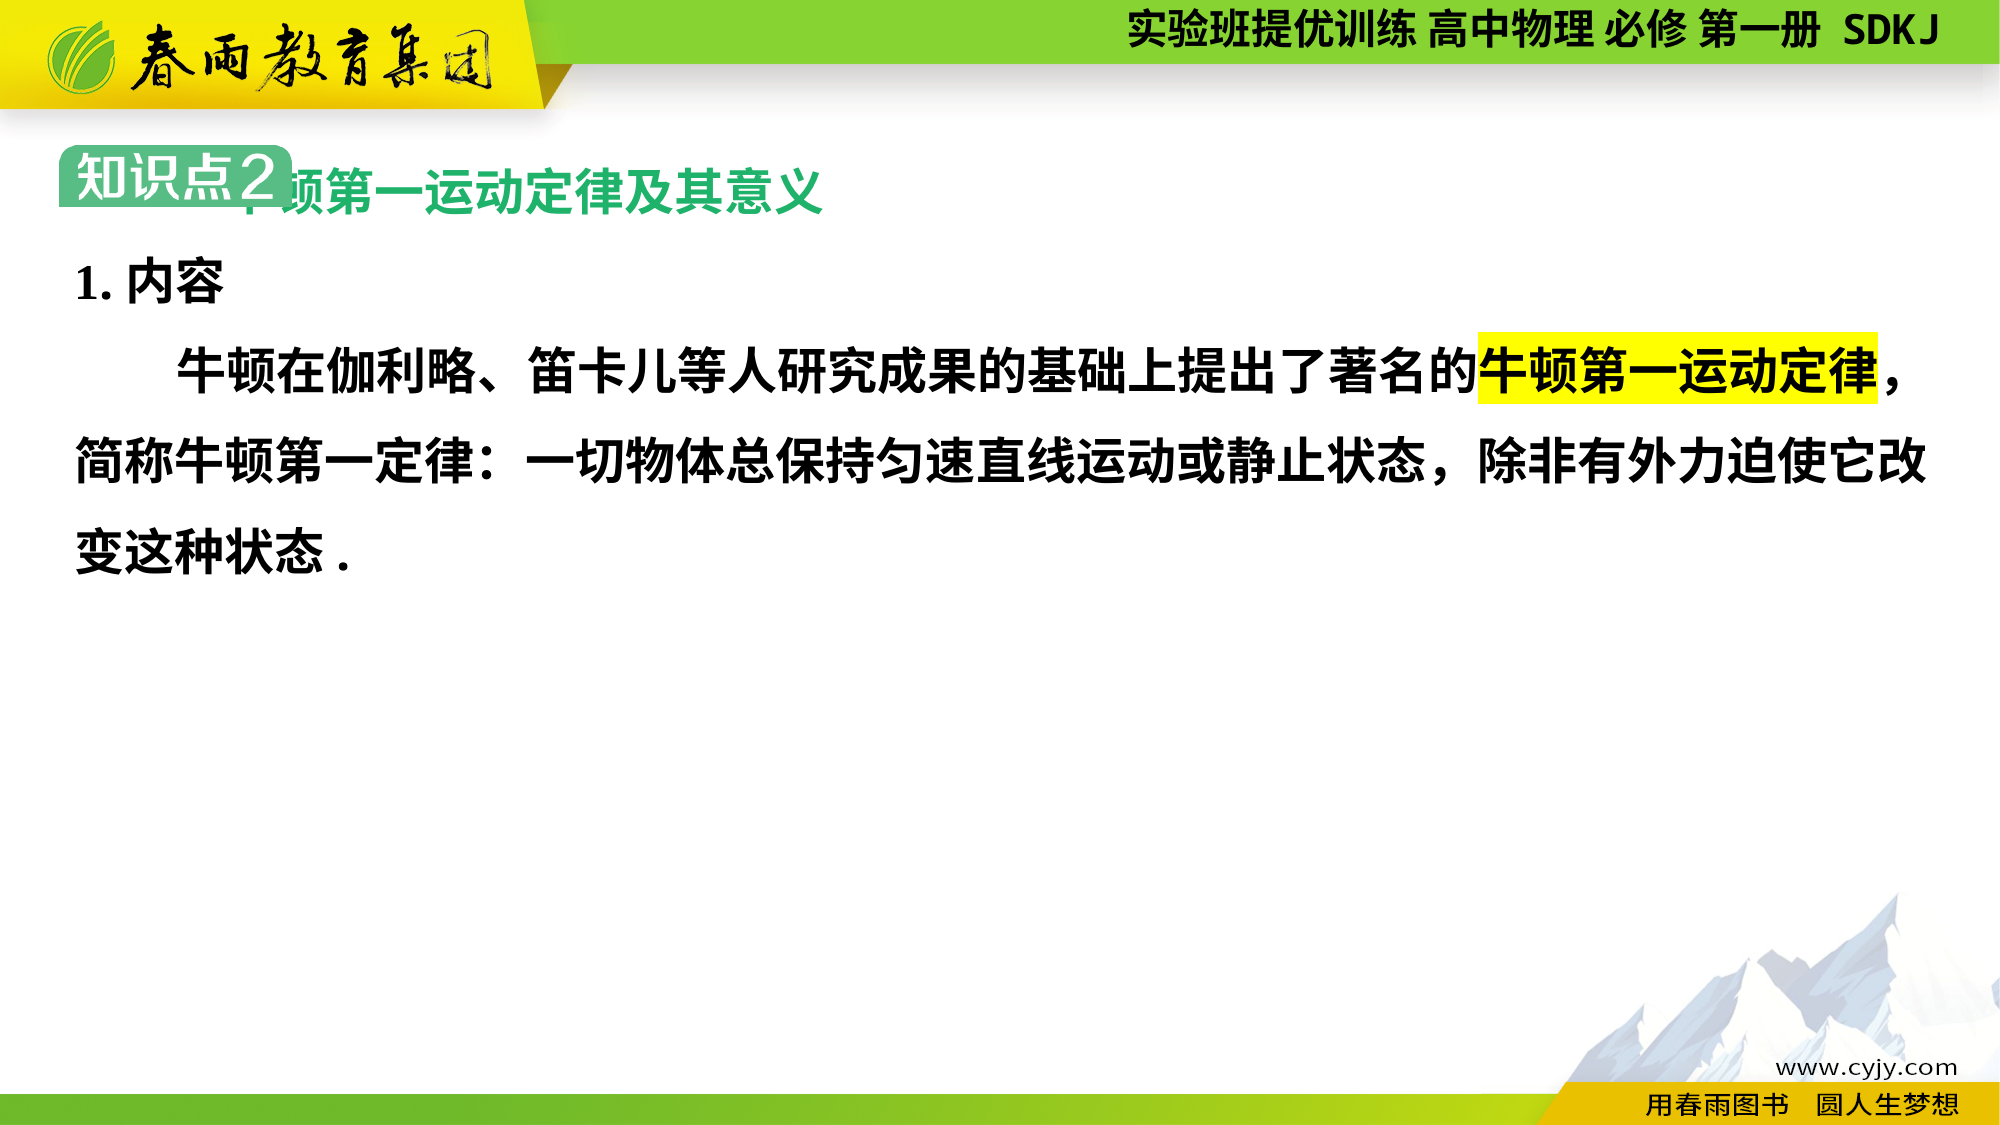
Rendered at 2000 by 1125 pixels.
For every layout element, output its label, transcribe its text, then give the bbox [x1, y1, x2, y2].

list 牛顿第一运动定律及其意义 1.内容 牛顿在伽利略、笛卡儿等人研究成果的基础上提出了著名的牛顿第一运动定律，简称牛顿第一定律：一切物体总保持匀速直线运动或静止状态，除非有外力迫使它改变这种状态. [59, 122, 1944, 592]
picture [0, 0, 2000, 1125]
